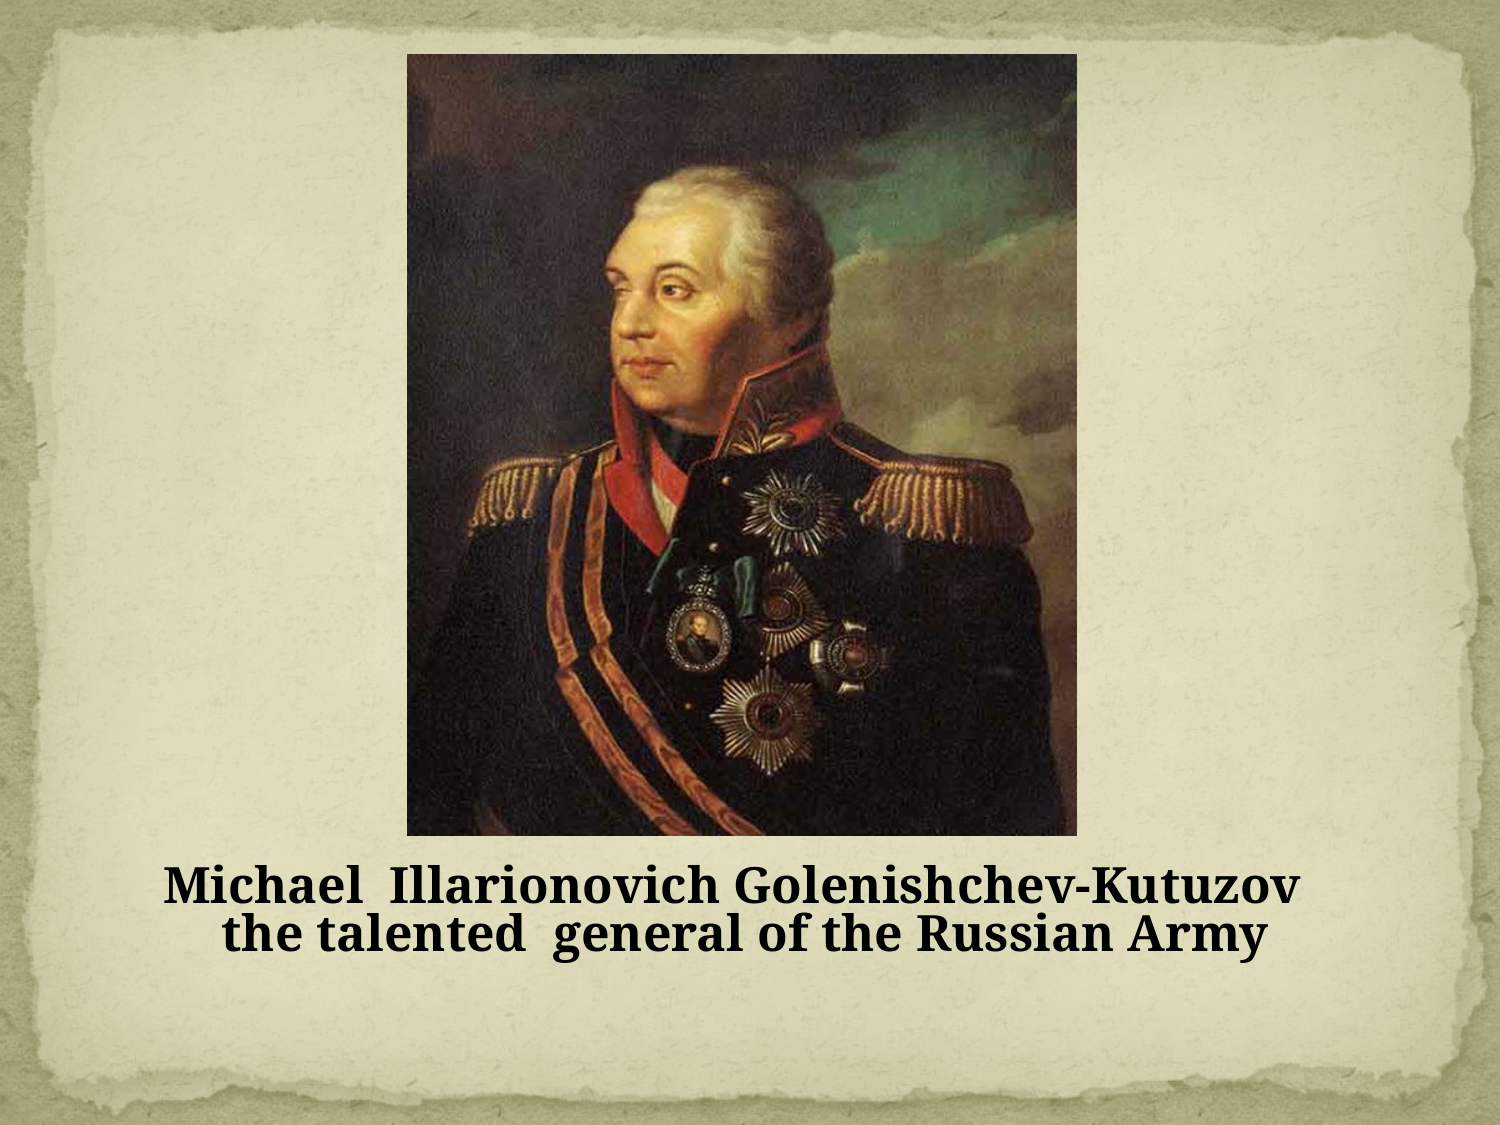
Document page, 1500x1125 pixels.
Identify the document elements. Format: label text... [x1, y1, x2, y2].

text_box Michael Illarionovich Golenishchev-Kutuzov the talented general of the Russian Army [135, 857, 1329, 1009]
picture [407, 54, 1077, 836]
